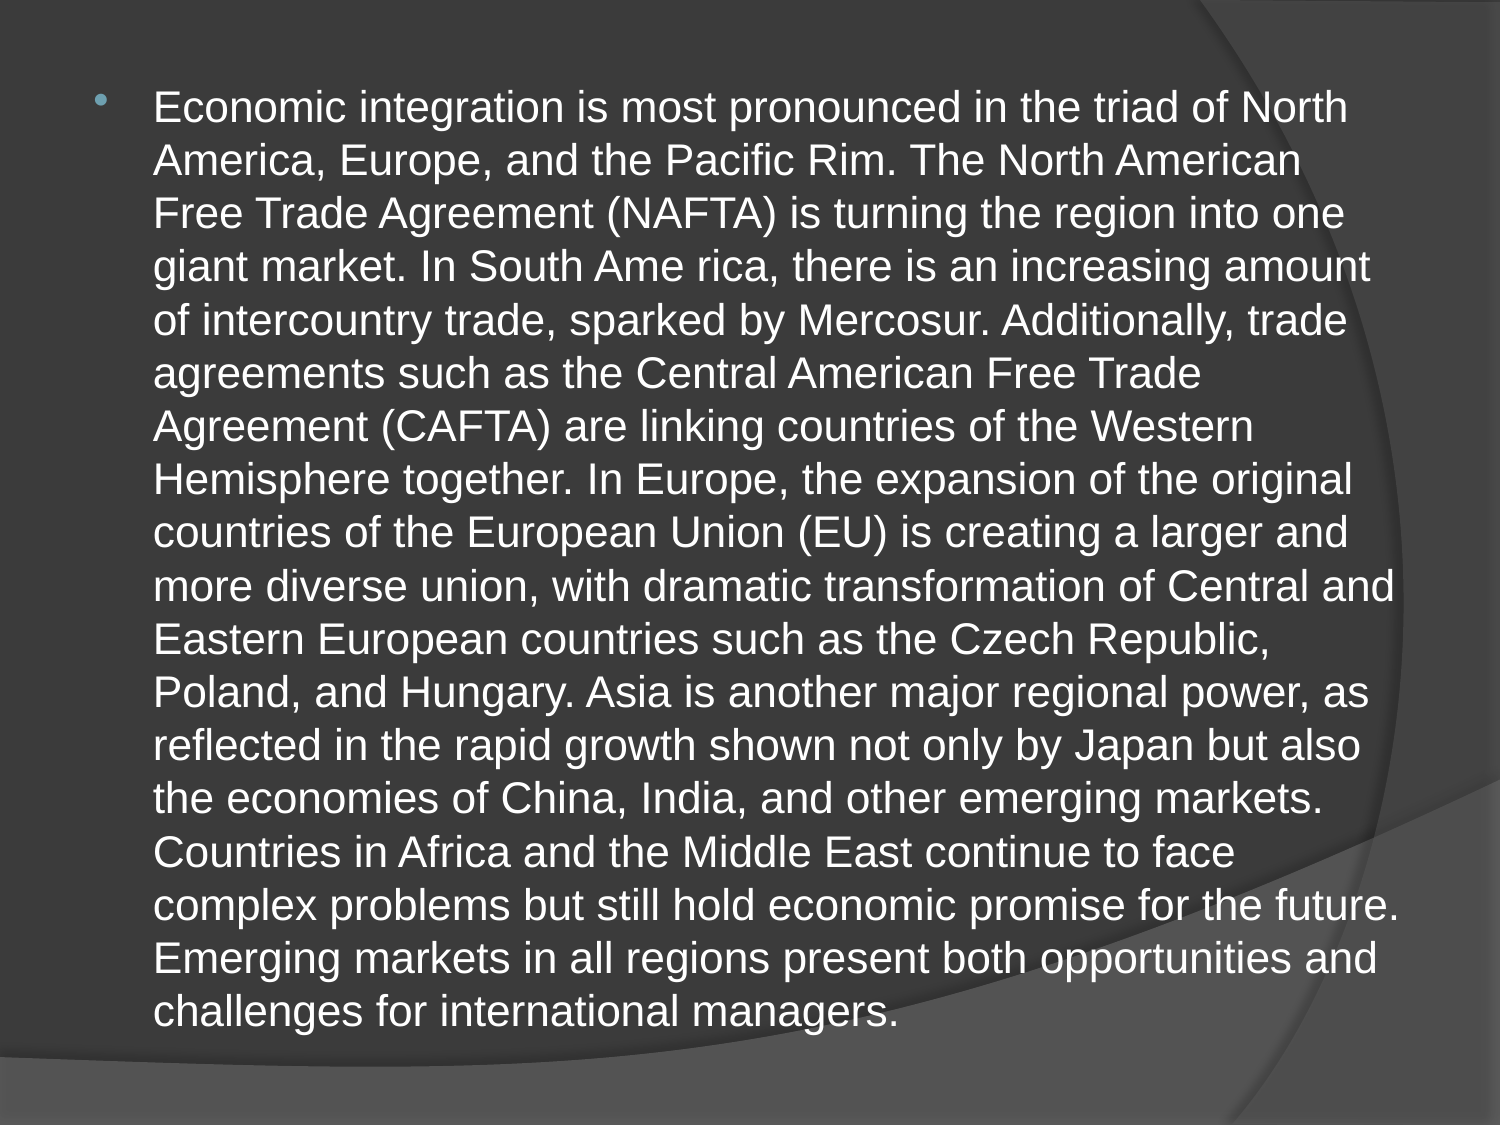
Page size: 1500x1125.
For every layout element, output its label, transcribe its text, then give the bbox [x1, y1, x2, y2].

list Economic integration is most pronounced in the triad of North America, Europe, and the Pacific Rim. The North American Free Trade Agreement (NAFTA) is turning the region into one giant market. In South Ame rica, there is an increasing amount of intercountry trade, sparked by Mercosur. Additionally, trade agreements such as the Central American Free Trade Agreement (CAFTA) are linking countries of the Western Hemisphere together. In Europe, the expansion of the original countries of the European Union (EU) is creating a larger and more diverse union, with dramatic transformation of Central and Eastern European countries such as the Czech Republic, Poland, and Hungary. Asia is another major regional power, as reflected in the rapid growth shown not only by Japan but also the economies of China, India, and other emerging markets. Countries in Africa and the Middle East continue to face complex problems but still hold economic promise for the future. Emerging markets in all regions present both opportunities and challenges for international managers. [75, 70, 1418, 1067]
